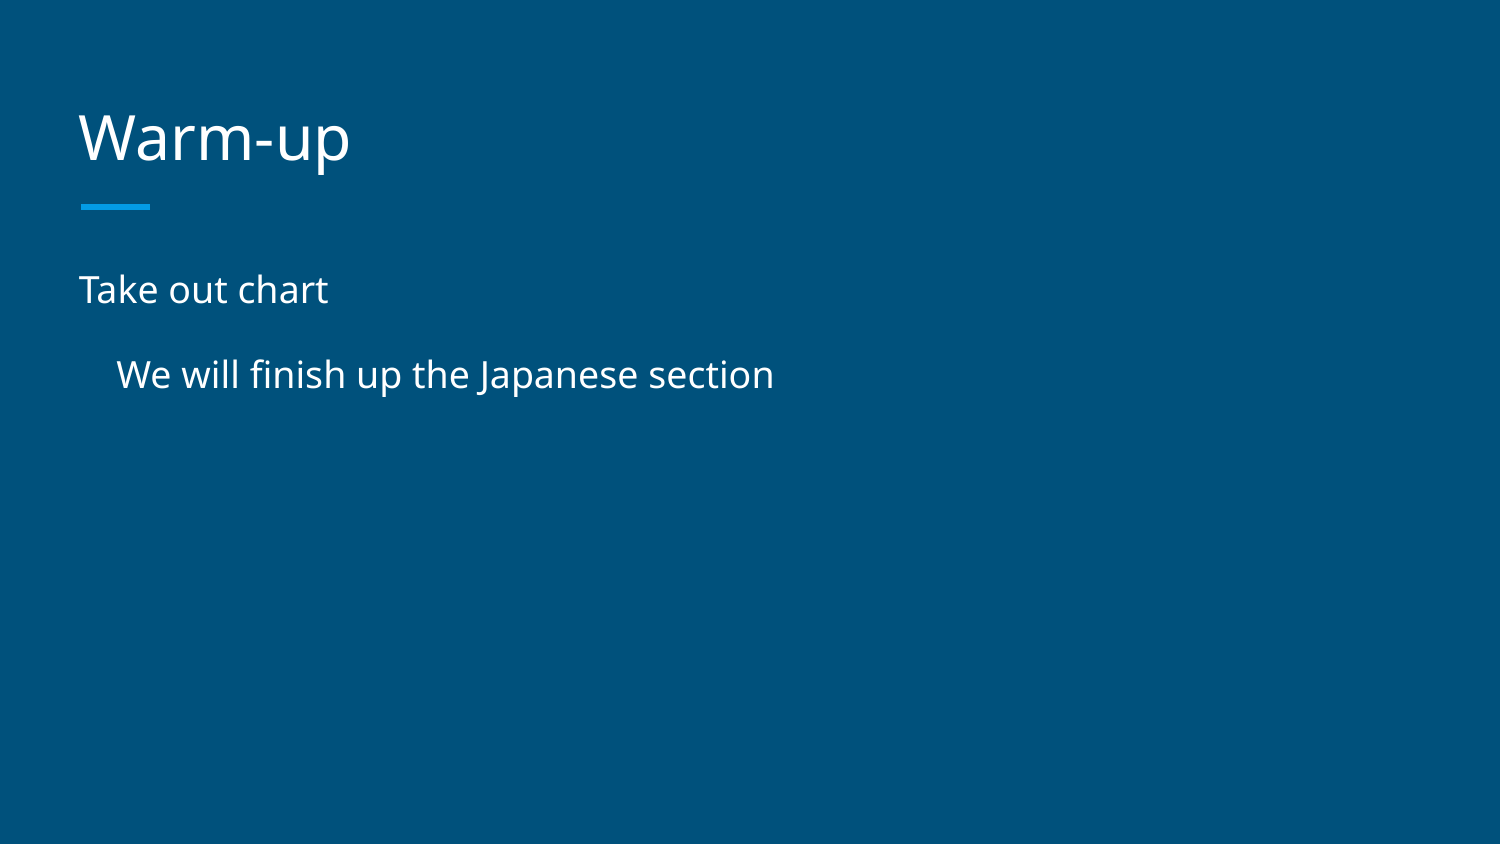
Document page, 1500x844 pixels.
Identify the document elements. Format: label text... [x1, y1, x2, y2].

list Take out chart We will finish up the Japanese section [63, 244, 1437, 750]
title Warm-up [63, 75, 1437, 188]
